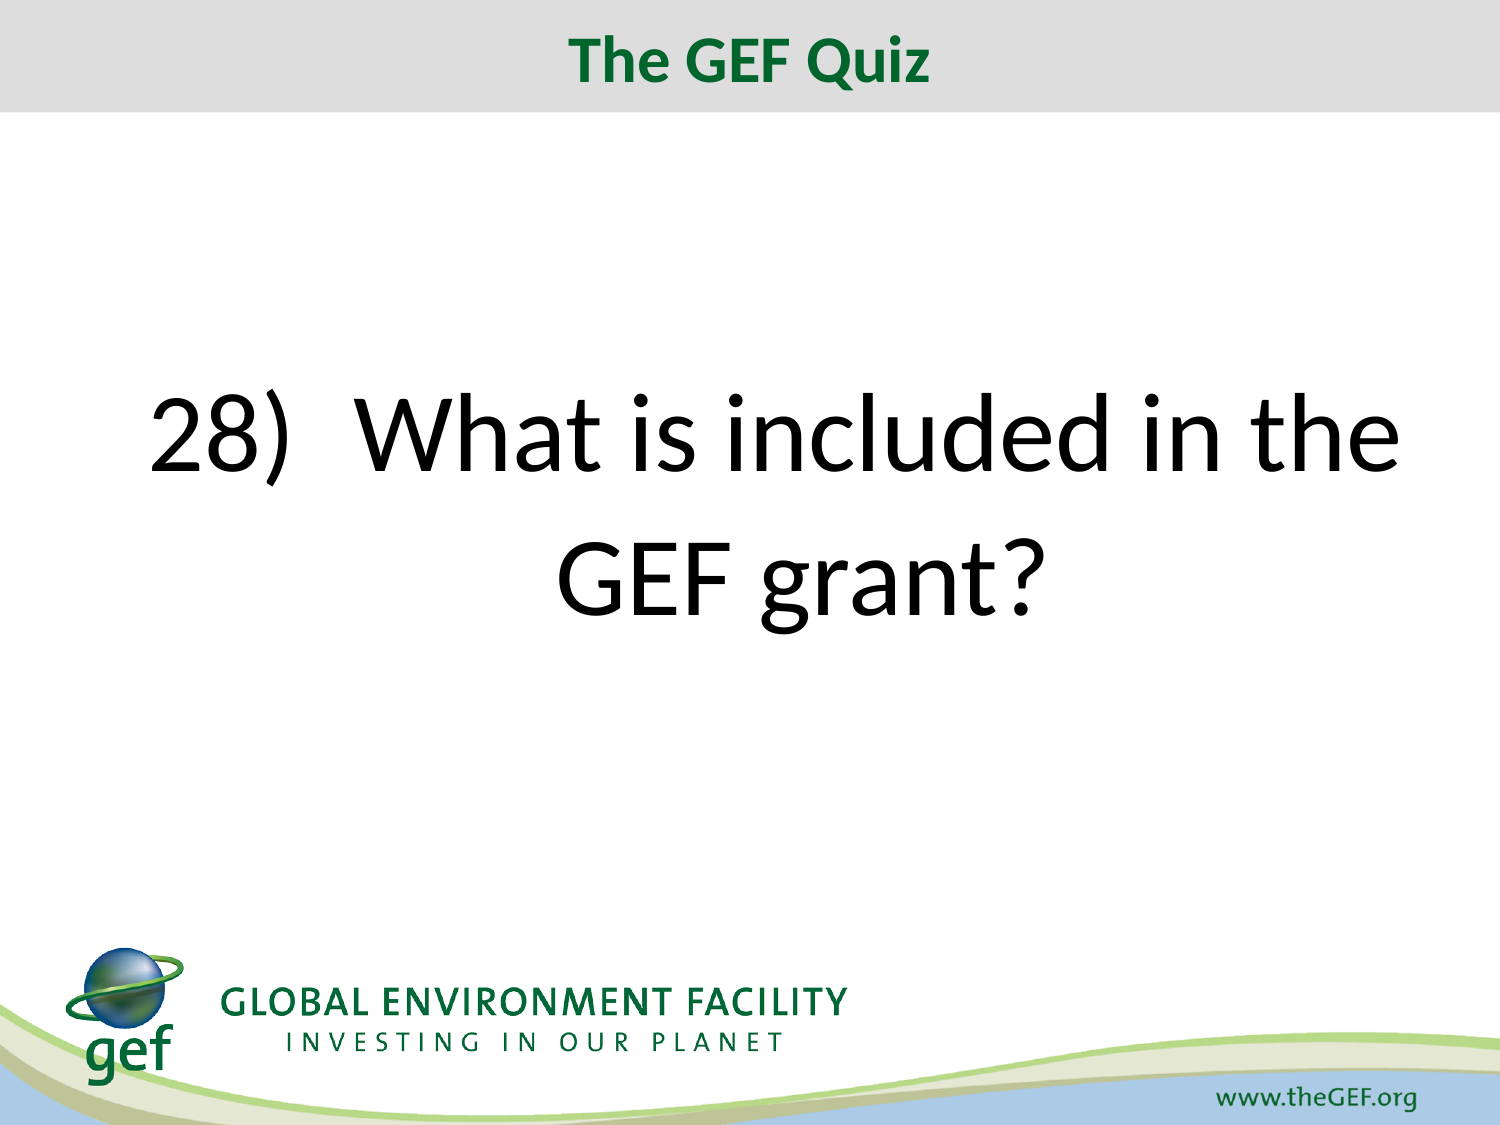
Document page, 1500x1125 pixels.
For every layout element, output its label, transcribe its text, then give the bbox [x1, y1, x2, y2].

title 28) What is included in the GEF grant? [100, 148, 1451, 929]
picture [0, 920, 1500, 1125]
text_box The GEF Quiz [0, 0, 1500, 113]
